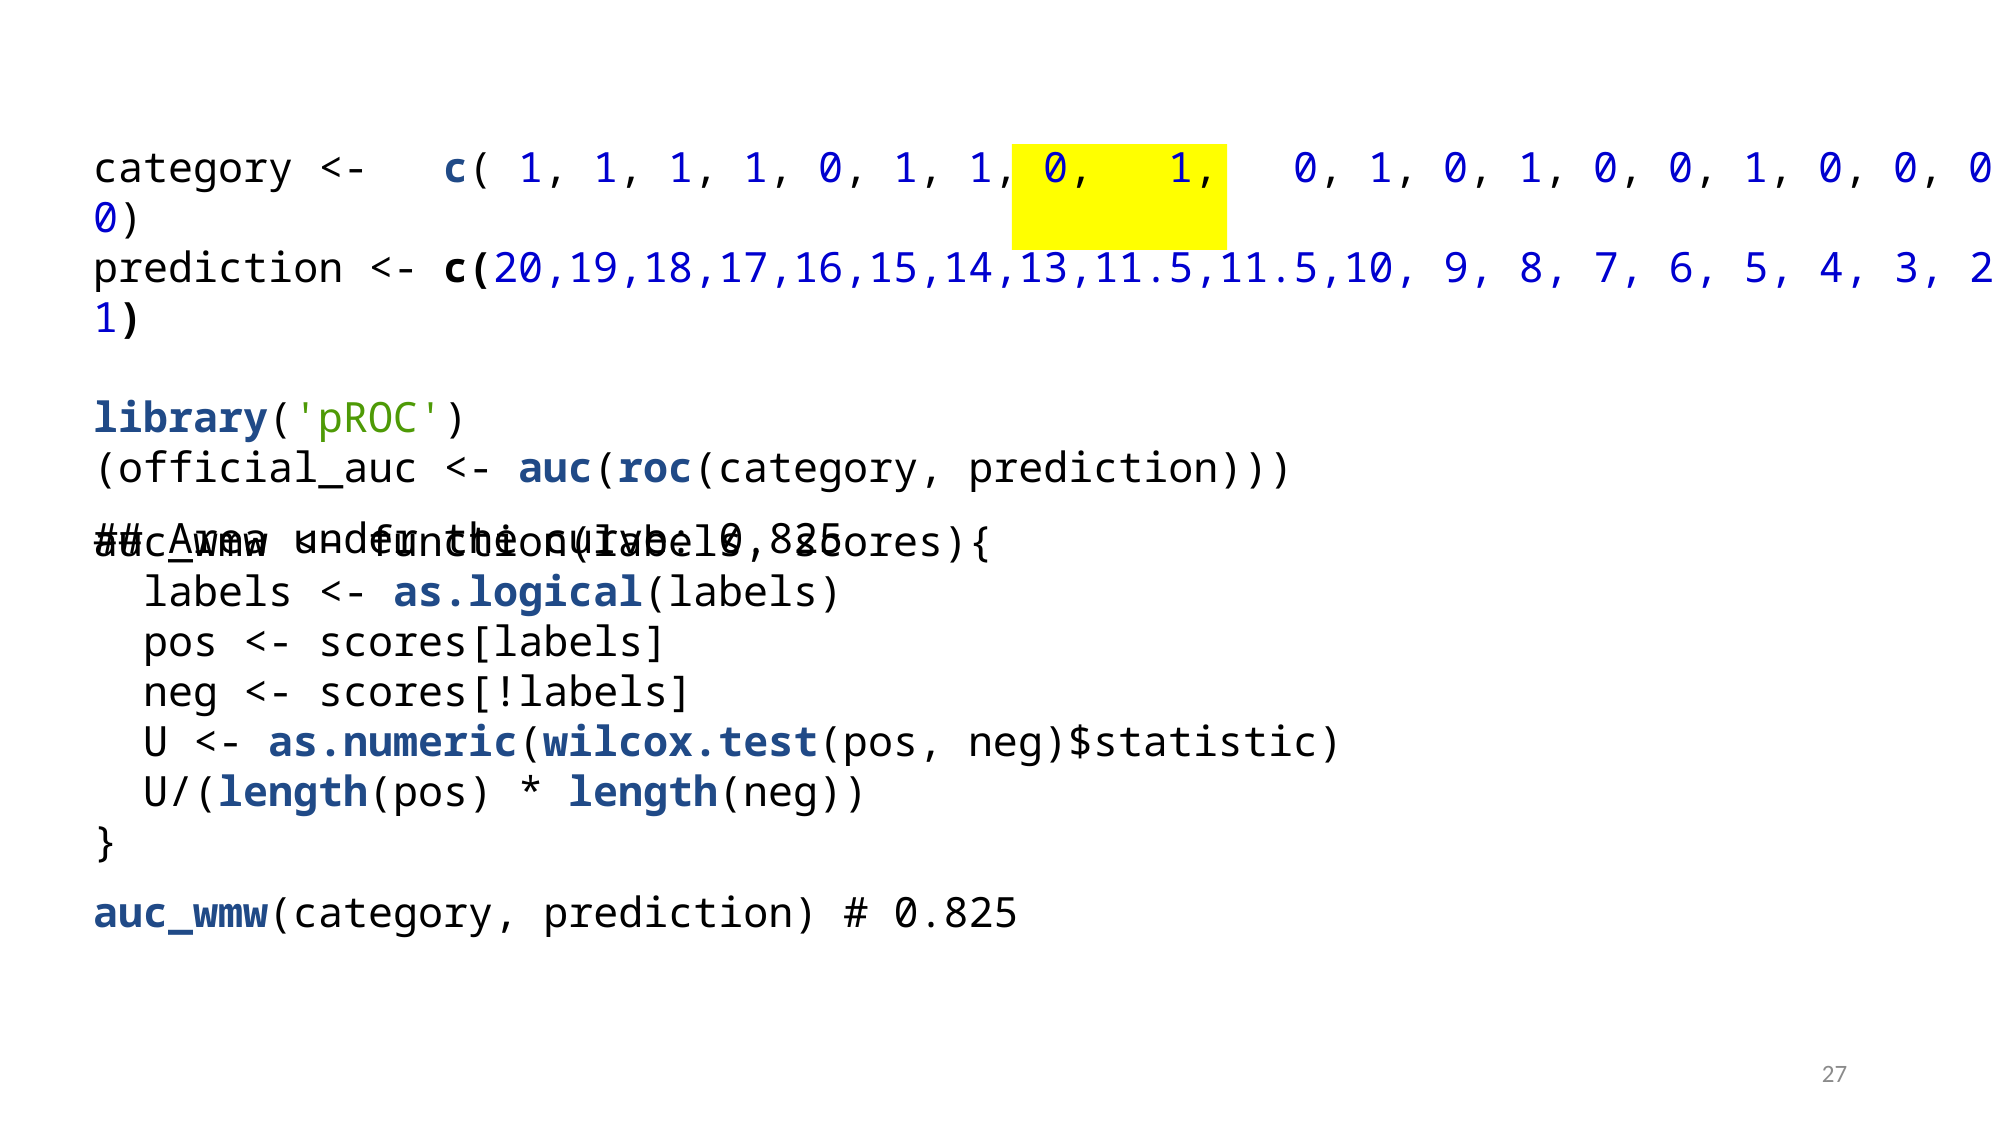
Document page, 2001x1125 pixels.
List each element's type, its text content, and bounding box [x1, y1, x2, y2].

text_box category <- c( 1, 1, 1, 1, 0, 1, 1, 0, 1, 0, 1, 0, 1, 0, 0, 1, 0, 0, 0, 0) prediction <- c(20,19,18,17,16,15,14,13,11.5,11.5,10, 9, 8, 7, 6, 5, 4, 3, 2, 1) library('pROC') (official_auc <- auc(roc(category, prediction))) ## Area under the curve: 0.825 [78, 133, 2000, 570]
text_box auc_wmw <- function(labels, scores){ labels <- as.logical(labels) pos <- scores[labels] neg <- scores[!labels] U <- as.numeric(wilcox.test(pos, neg)$statistic) U/(length(pos) * length(neg)) } auc_wmw(category, prediction) # 0.825 [78, 570, 2000, 944]
slide_number 27 [1412, 1042, 1863, 1103]
